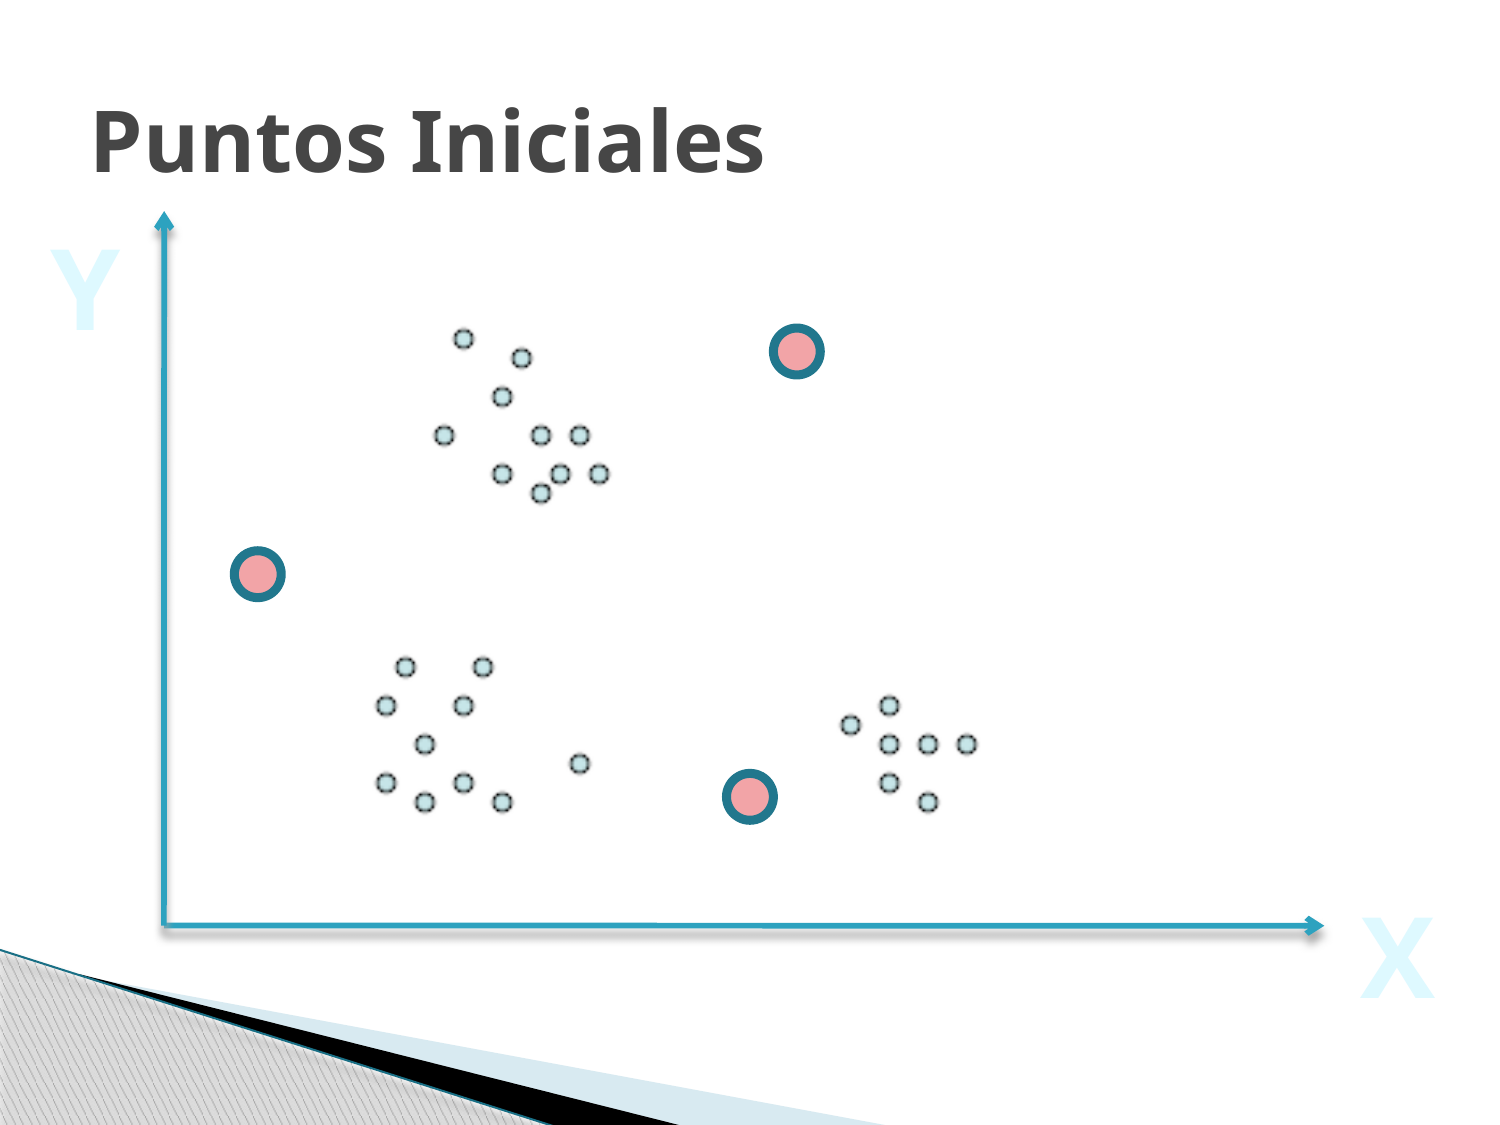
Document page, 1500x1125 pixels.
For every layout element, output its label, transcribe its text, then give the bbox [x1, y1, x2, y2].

title Puntos Iniciales [75, 45, 1425, 233]
text_box [230, 579, 286, 603]
text_box X [1345, 878, 1451, 1029]
text_box Y [35, 210, 137, 361]
text_box [230, 546, 285, 567]
picture [339, 233, 997, 840]
